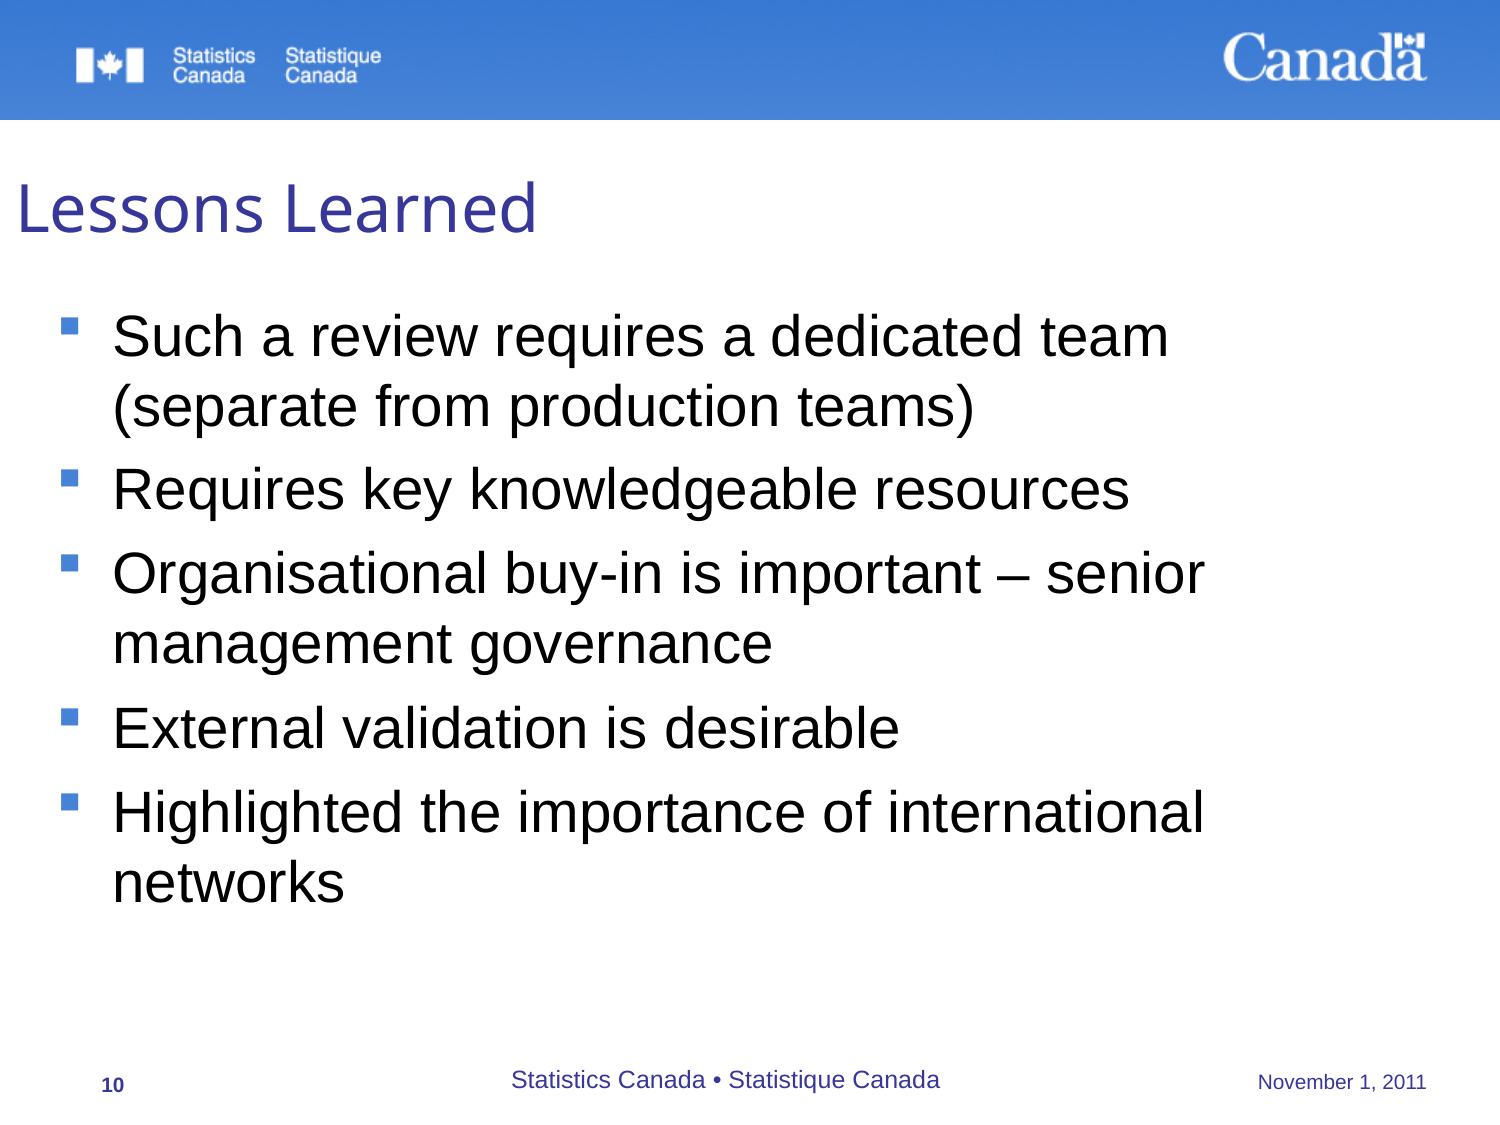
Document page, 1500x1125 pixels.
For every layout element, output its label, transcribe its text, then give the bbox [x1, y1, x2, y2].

title Lessons Learned [0, 136, 1500, 254]
footer Statistics Canada • Statistique Canada [229, 1022, 1223, 1102]
picture [0, 0, 1500, 120]
list Such a review requires a dedicated team (separate from production teams) Requires key knowledgeable resources Organisational buy-in is important – senior management governance External validation is desirable Highlighted the importance of international networks [40, 290, 1411, 988]
slide_number 10 [64, 1023, 162, 1105]
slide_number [1223, 1022, 1443, 1102]
